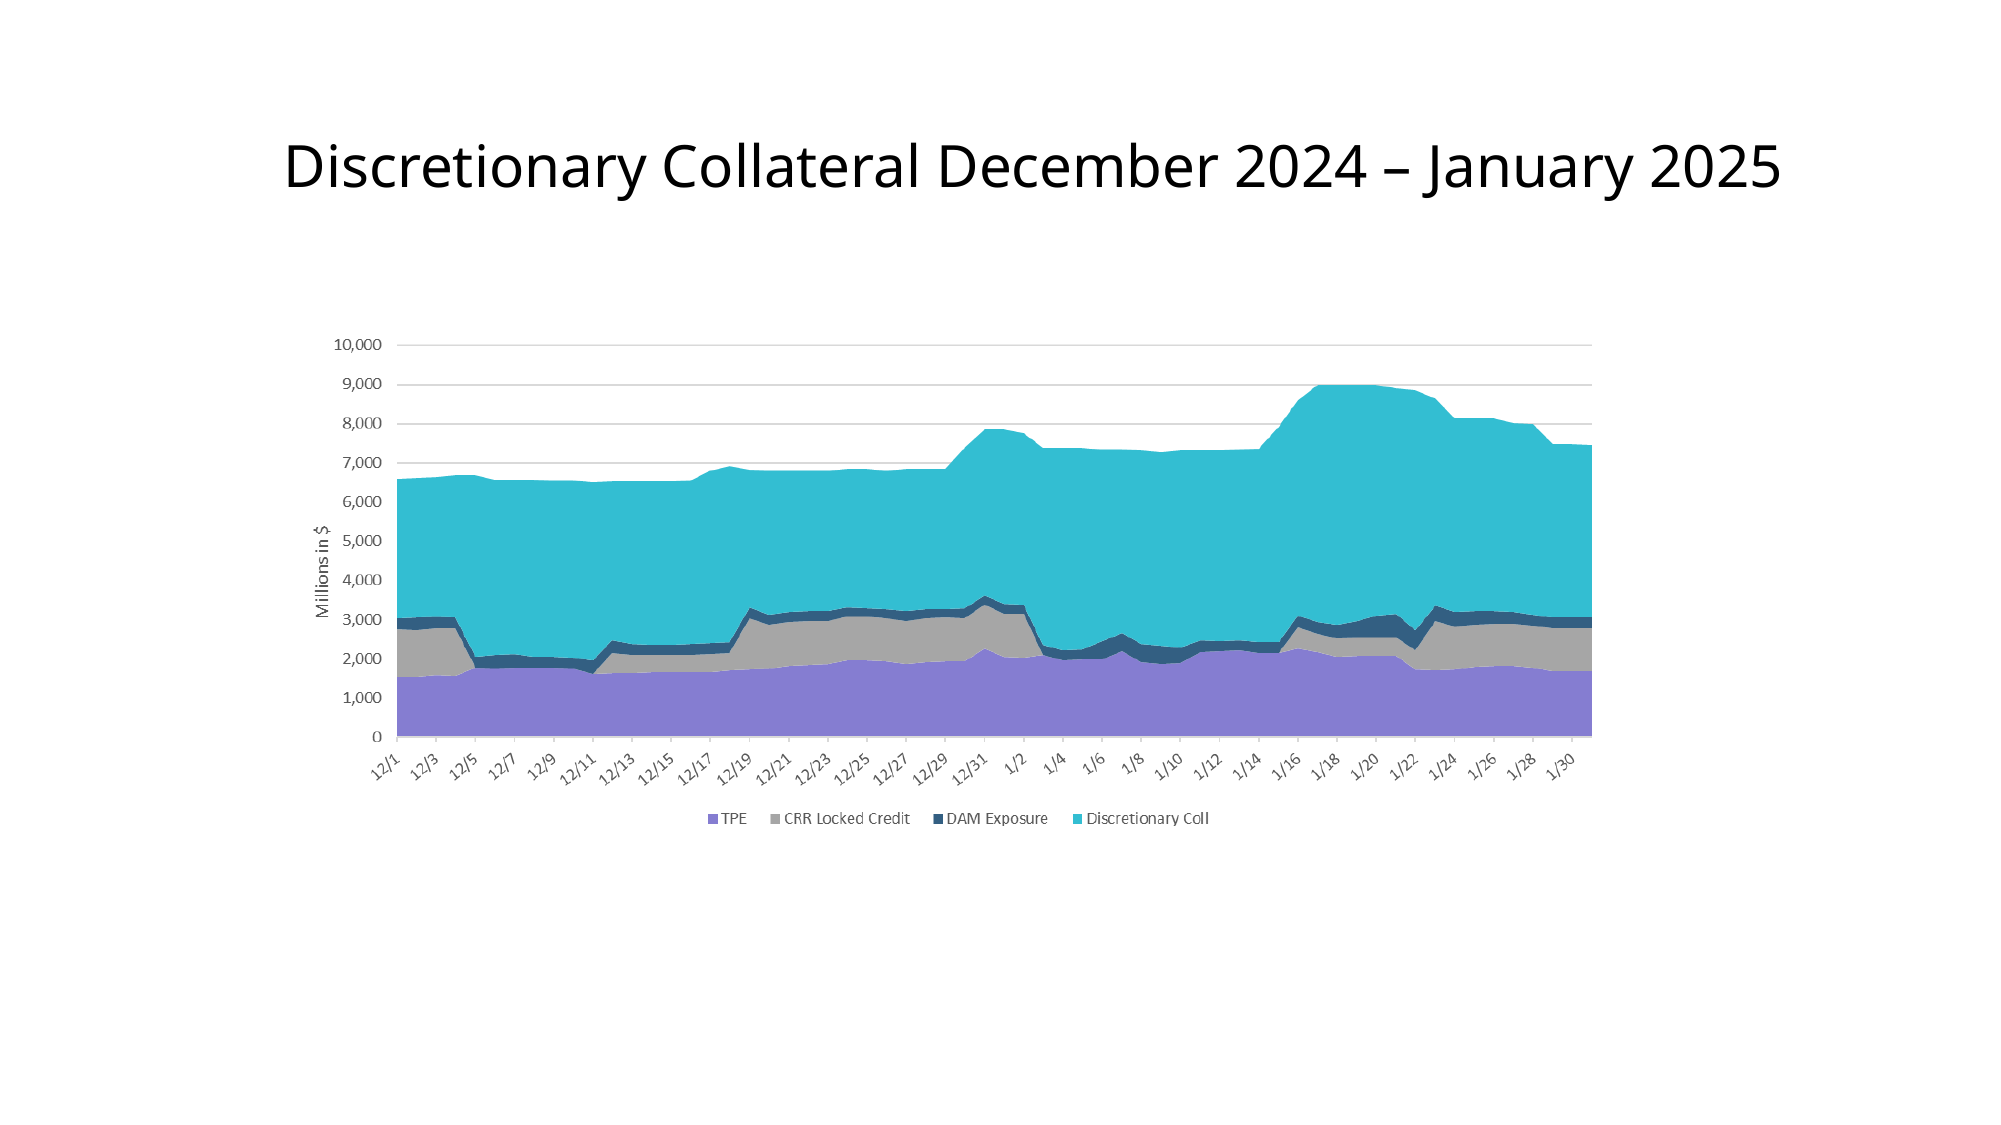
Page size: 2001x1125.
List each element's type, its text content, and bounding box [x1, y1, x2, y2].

picture [280, 324, 1628, 846]
title Discretionary Collateral December 2024 – January 2025 [137, 59, 1930, 278]
